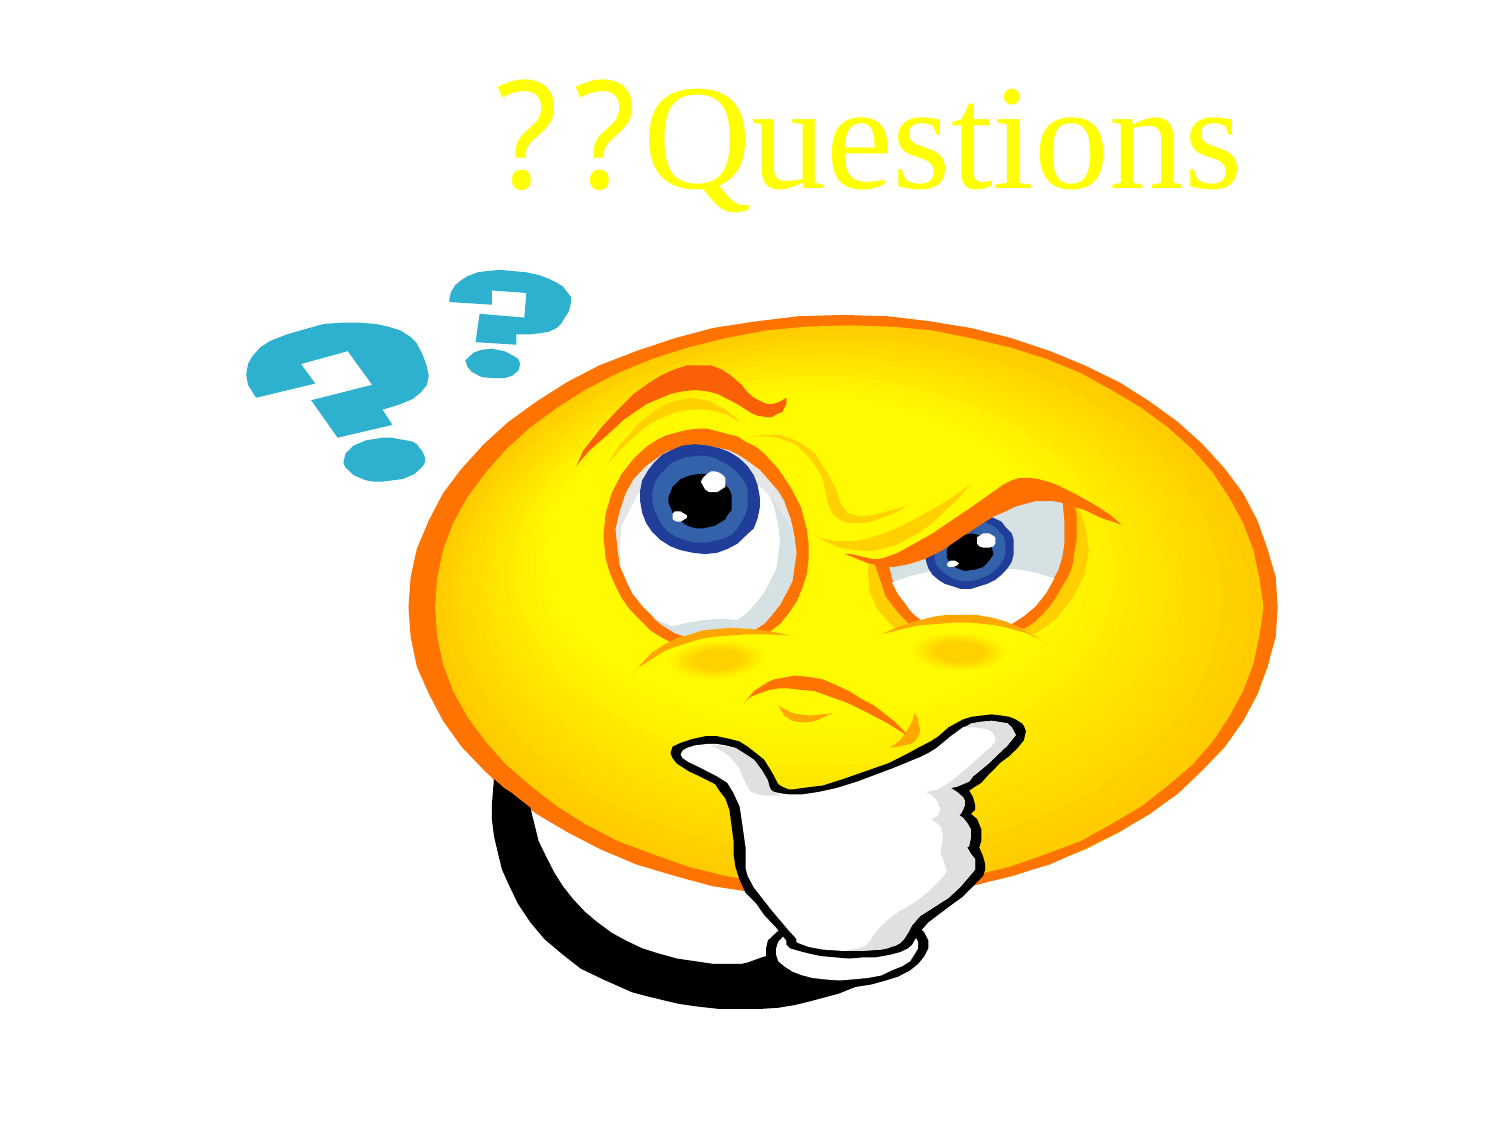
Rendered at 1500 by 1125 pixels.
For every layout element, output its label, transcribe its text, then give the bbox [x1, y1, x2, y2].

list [241, 266, 1282, 1012]
text_box Questions?? [419, 30, 1258, 226]
